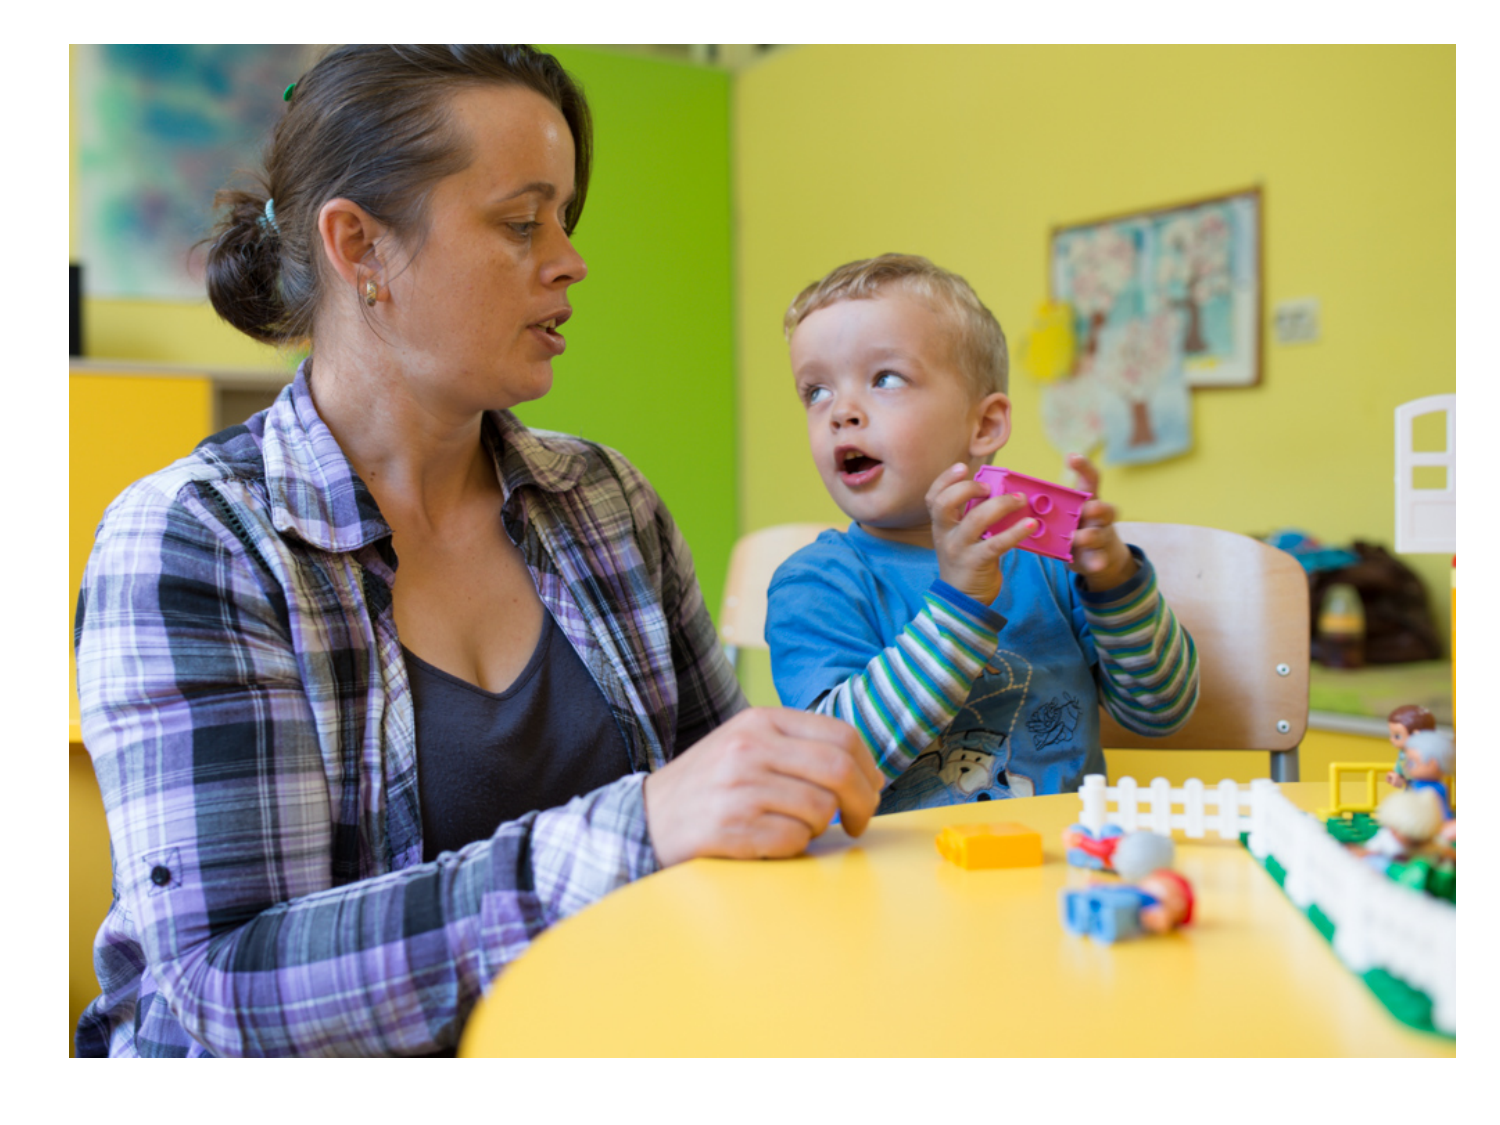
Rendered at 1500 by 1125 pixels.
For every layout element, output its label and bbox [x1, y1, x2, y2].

picture [69, 44, 1457, 1058]
